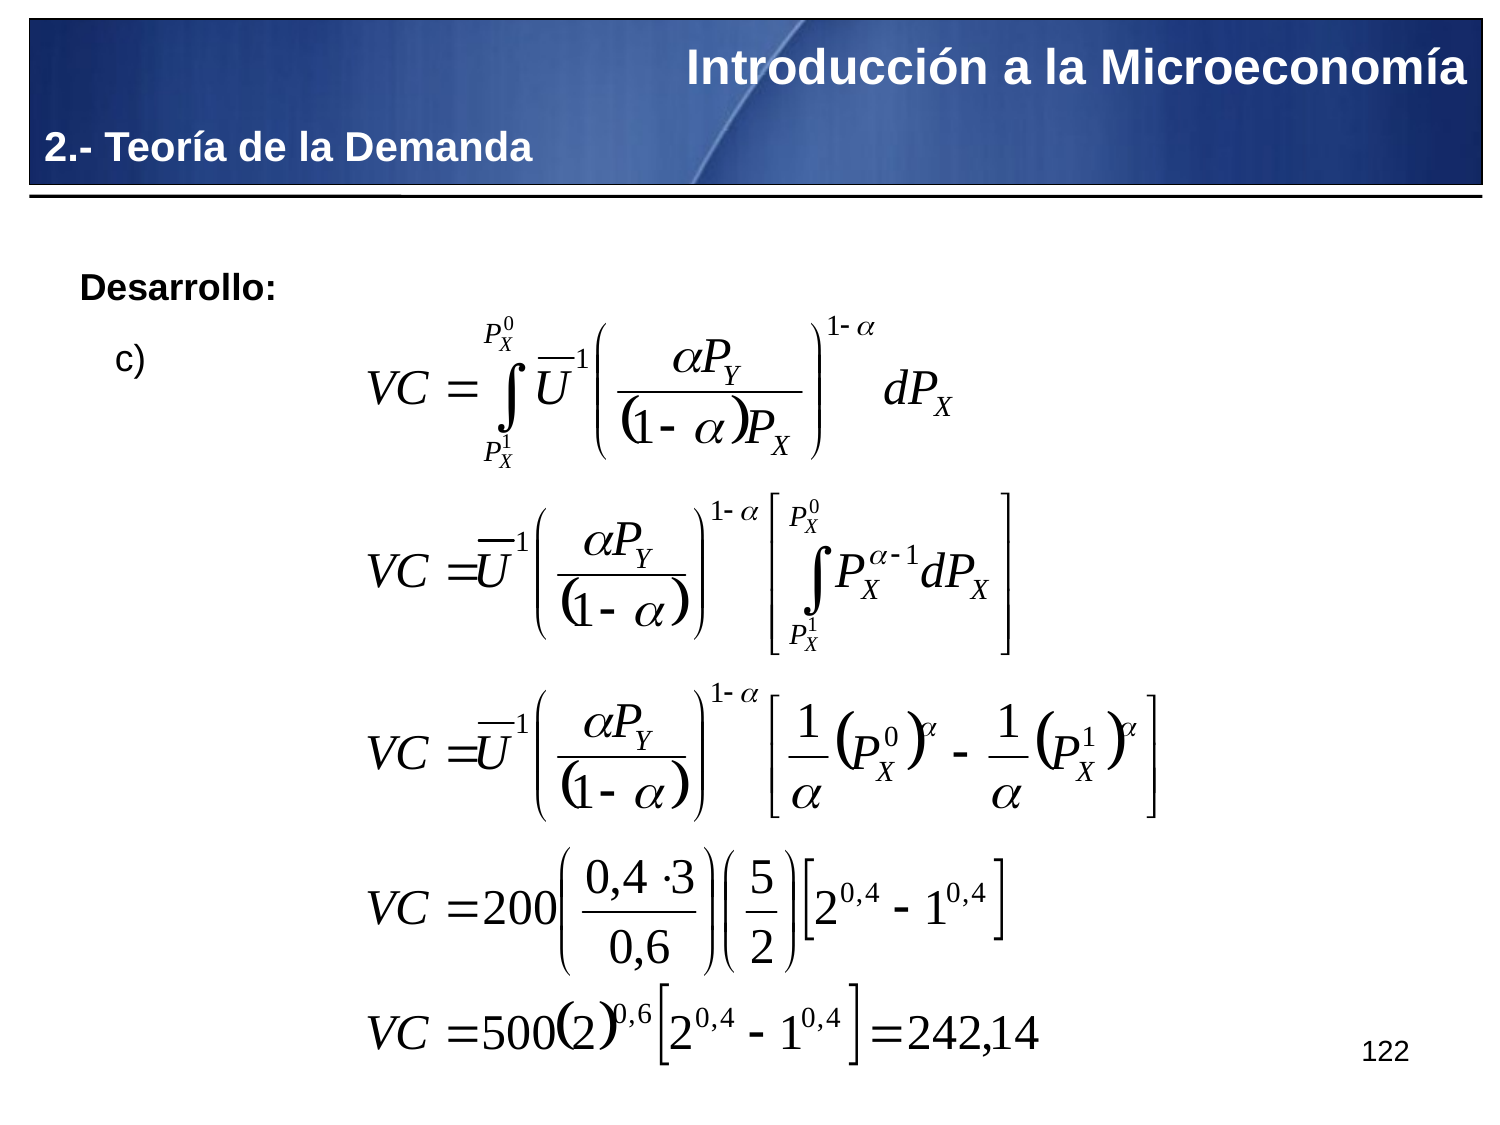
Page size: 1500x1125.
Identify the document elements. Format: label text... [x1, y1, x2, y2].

slide_number 122 [1074, 1024, 1426, 1103]
text_box 2.- Teoría de la Demanda [29, 112, 585, 178]
text_box [29, 19, 1483, 185]
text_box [362, 302, 1176, 1070]
text_box Introducción a la Microeconomía [608, 26, 1483, 102]
text_box Desarrollo: [64, 255, 1152, 316]
text_box c) [100, 326, 172, 386]
